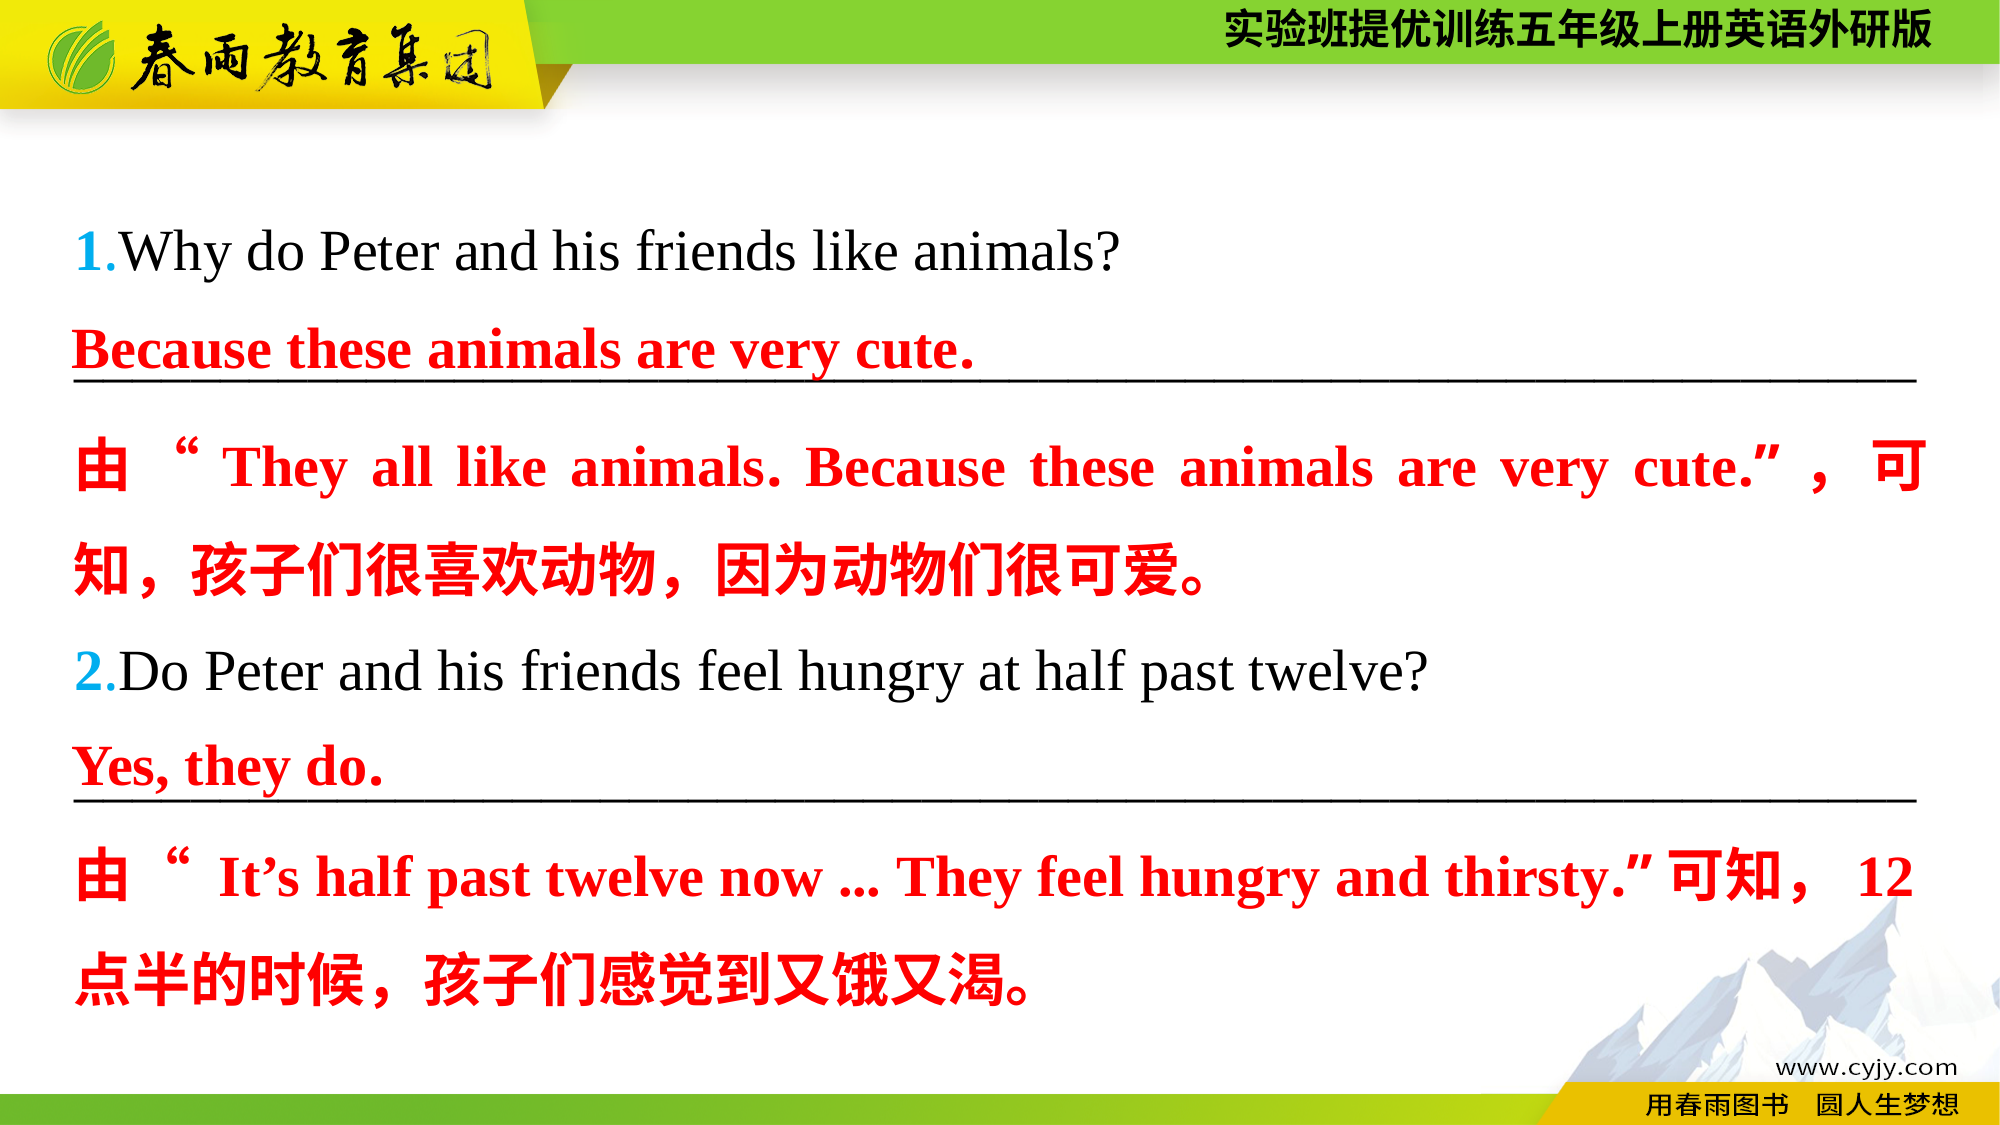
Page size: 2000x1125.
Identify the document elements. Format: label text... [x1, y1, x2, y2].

list 1.Why do Peter and his friends like animals? _______________________________________________________________ 2.Do Peter and his friends feel hungry at half past twelve? _______________________________________________________________ [59, 169, 1944, 385]
text_box 由“They all like animals. Because these animals are very cute.”，可知，孩子们很喜欢动物，因为动物们很可爱。 [59, 385, 1944, 611]
text_box Because these animals are very cute. [56, 268, 1922, 388]
picture [0, 0, 2000, 1125]
text_box Yes, they do. [56, 684, 1922, 805]
text_box 由“ It’s half past twelve now ... They feel hungry and thirsty.”可知，12点半的时候，孩子们感觉到又饿又渴。 [59, 795, 1944, 1021]
list 1.Why do Peter and his friends like animals? _______________________________________________________________ 2.Do Peter and his friends feel hungry at half past twelve? _______________________________________________________________ [59, 611, 1944, 795]
